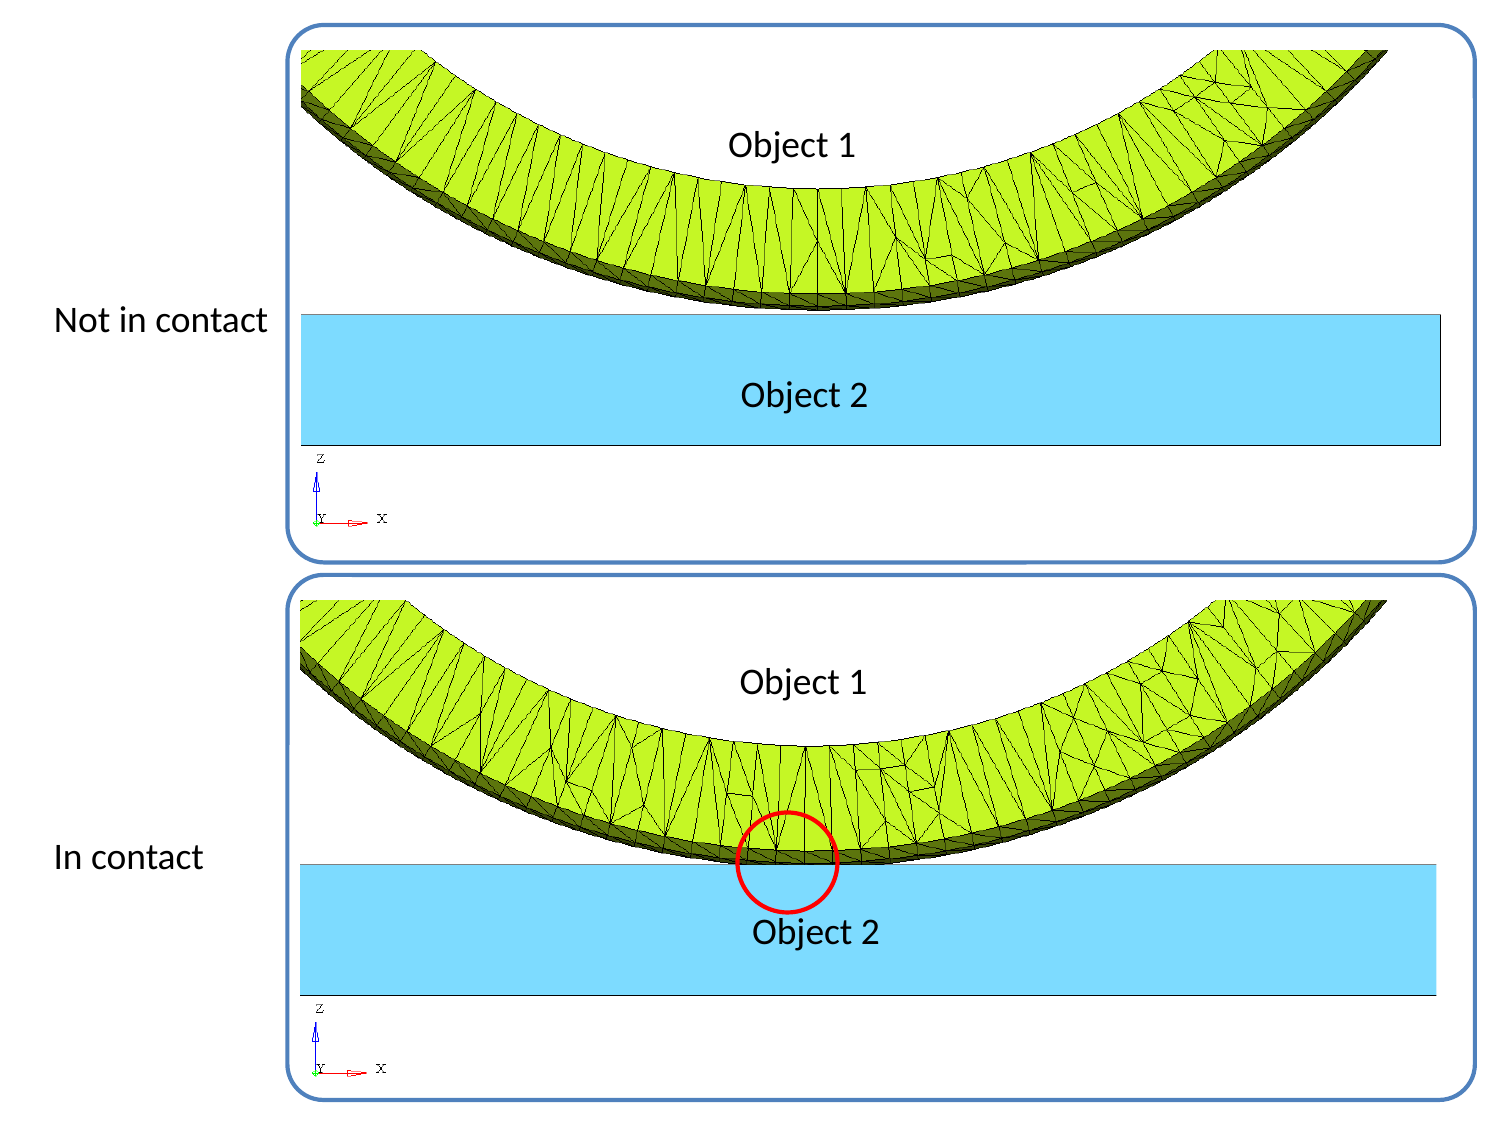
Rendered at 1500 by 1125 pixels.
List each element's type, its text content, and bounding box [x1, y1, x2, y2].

text_box [285, 22, 1477, 565]
text_box [285, 572, 1477, 1103]
text_box In contact [38, 824, 219, 885]
picture [299, 599, 1437, 1088]
picture [300, 49, 1449, 538]
text_box Not in contact [39, 287, 284, 348]
